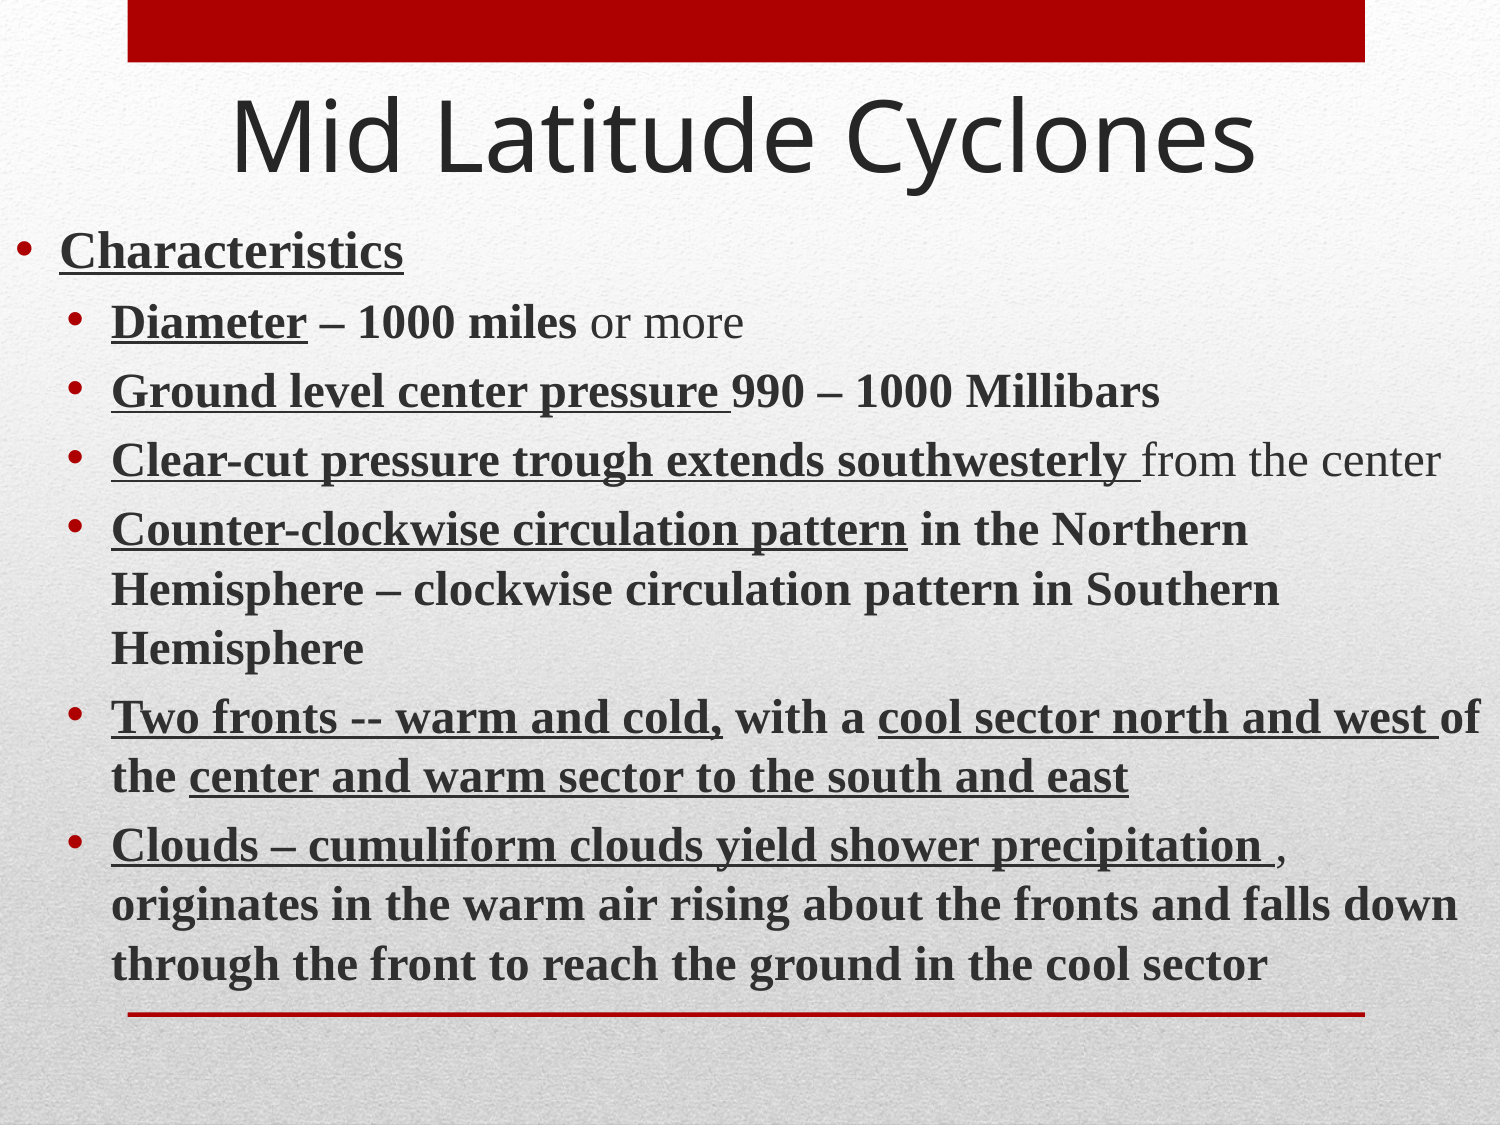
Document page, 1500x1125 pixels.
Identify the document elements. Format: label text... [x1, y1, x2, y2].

title Mid Latitude Cyclones [174, 12, 1313, 200]
list Characteristics Diameter – 1000 miles or more Ground level center pressure 990 – 1000 Millibars Clear-cut pressure trough extends southwesterly from the center Counter-clockwise circulation pattern in the Northern Hemisphere – clockwise circulation pattern in Southern Hemisphere Two fronts -- warm and cold, with a cool sector north and west of the center and warm sector to the south and east Clouds – cumuliform clouds yield shower precipitation , originates in the warm air rising about the fronts and falls down through the front to reach the ground in the cool sector [0, 200, 1500, 1006]
